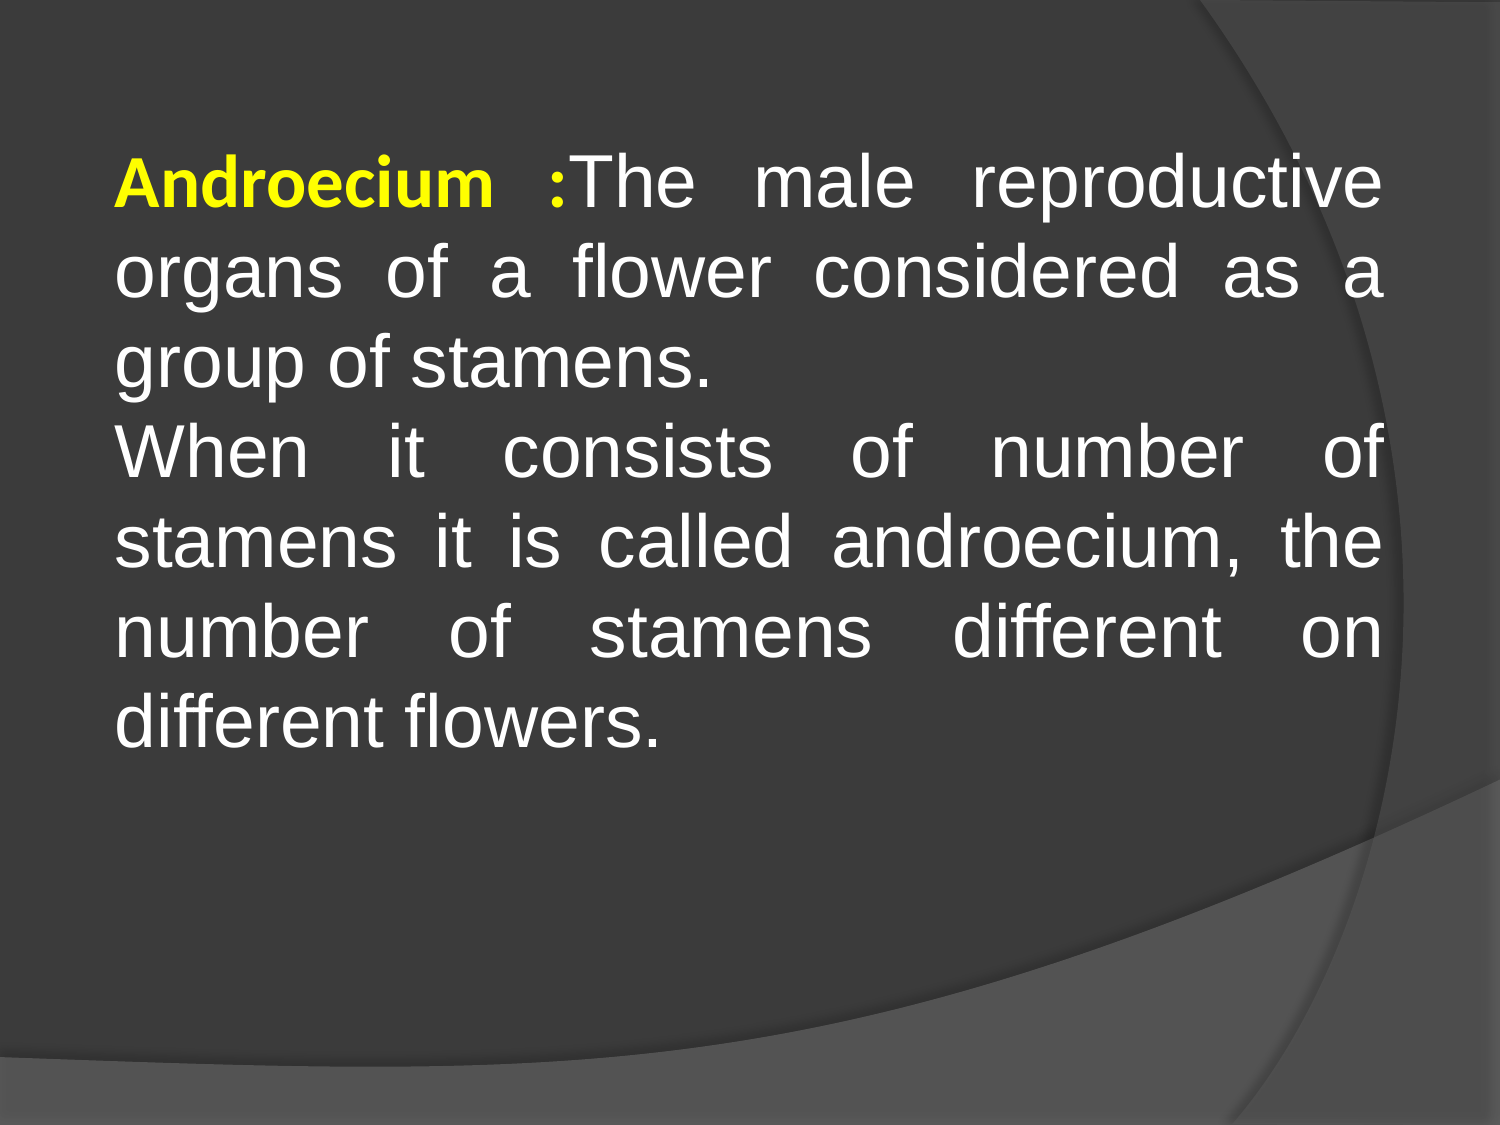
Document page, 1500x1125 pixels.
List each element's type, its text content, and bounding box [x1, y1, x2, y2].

text_box Androecium :The male reproductive organs of a flower considered as a group of stamens. When it consists of number of stamens it is called androecium, the number of stamens different on different flowers. [99, 124, 1400, 930]
